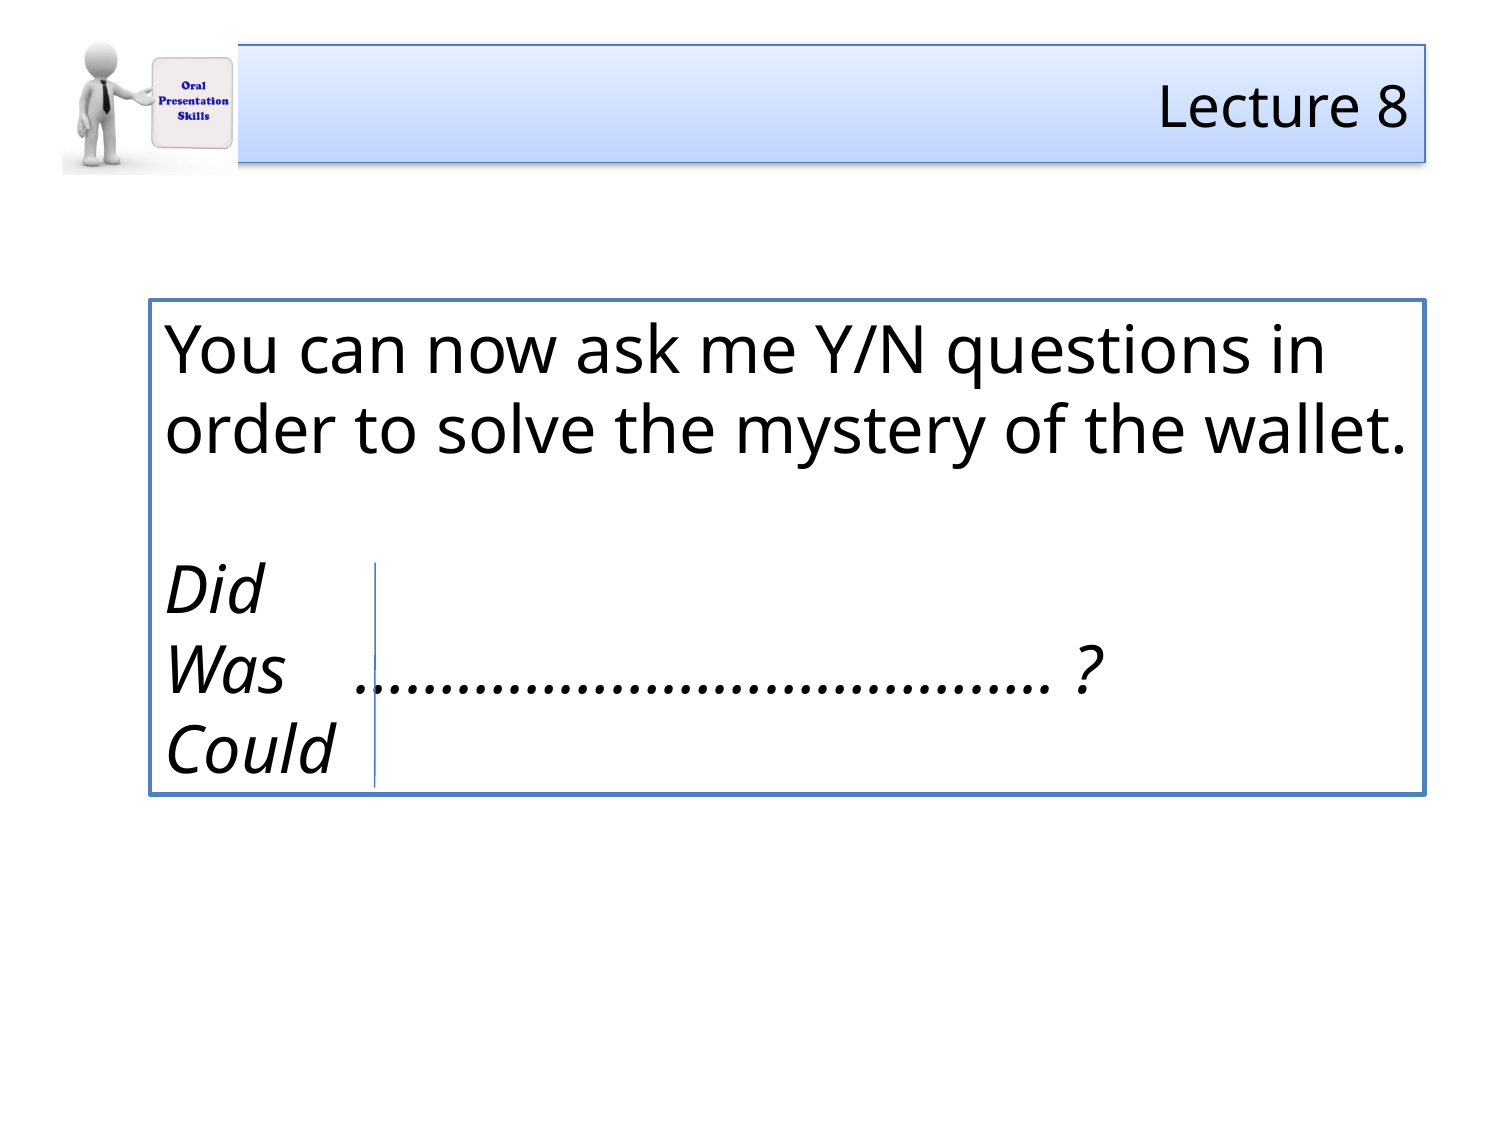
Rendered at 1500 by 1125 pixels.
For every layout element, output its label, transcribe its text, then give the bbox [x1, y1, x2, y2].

text_box You can now ask me Y/N questions in order to solve the mystery of the wallet. Did Was ………………………………….. ? Could [148, 298, 1427, 797]
title Lecture 8 [241, 44, 1426, 163]
picture [62, 37, 238, 176]
